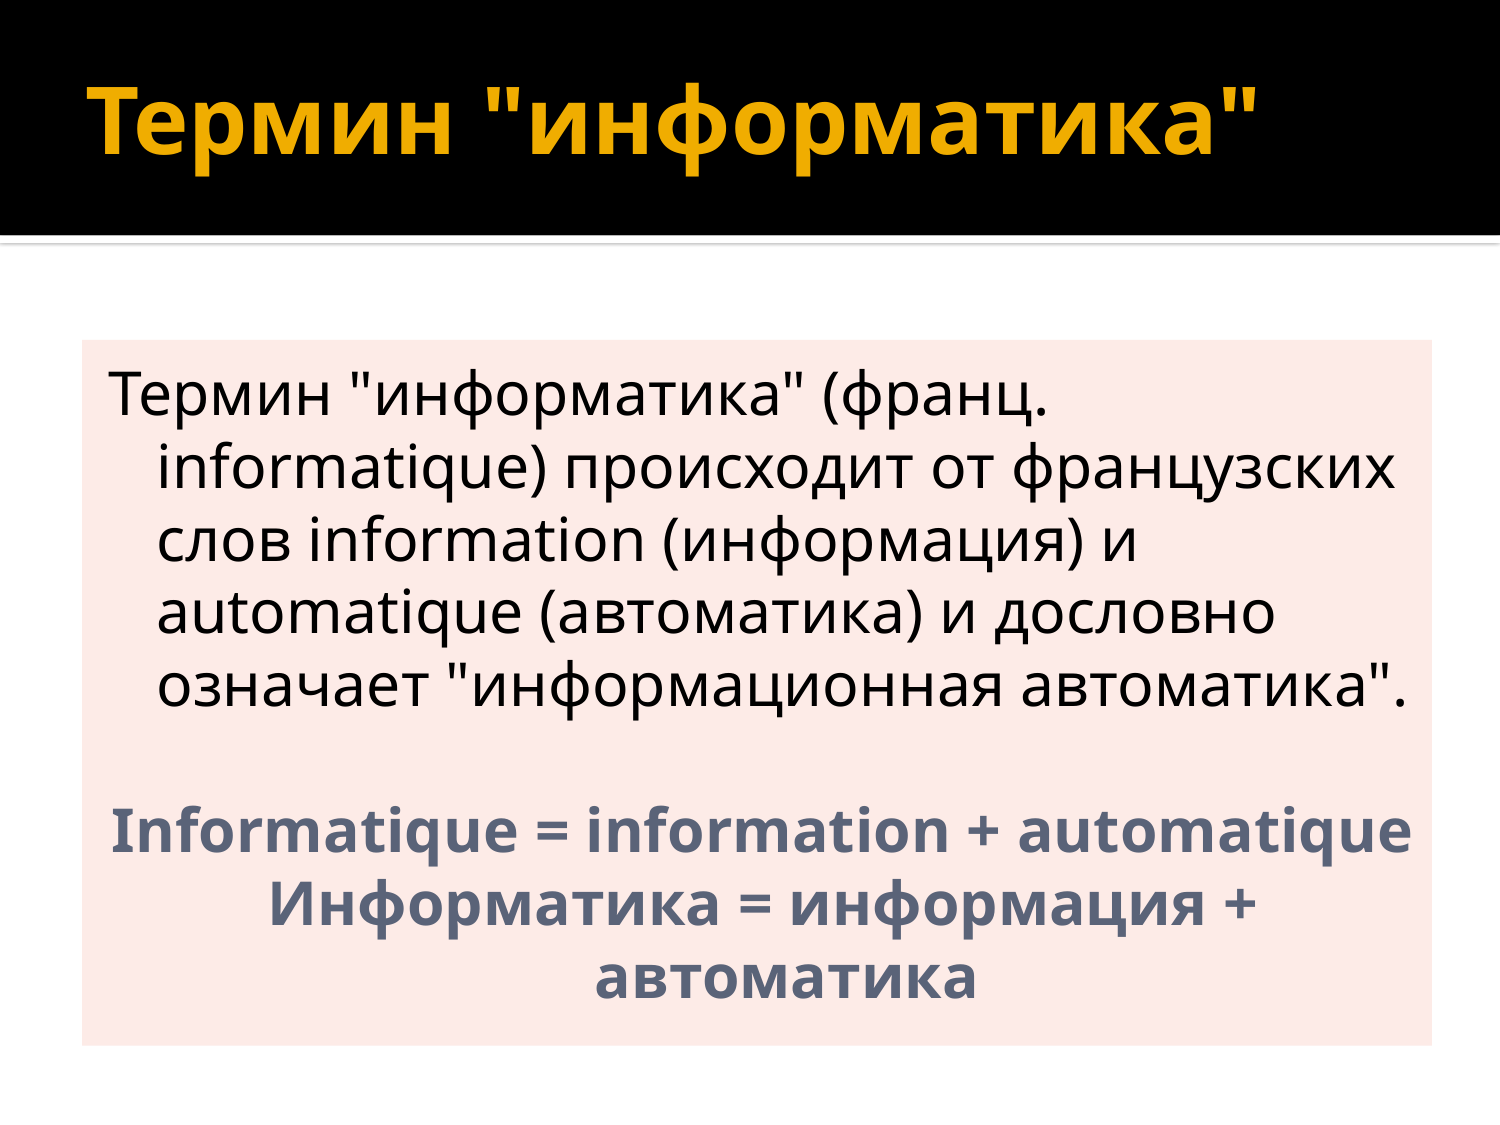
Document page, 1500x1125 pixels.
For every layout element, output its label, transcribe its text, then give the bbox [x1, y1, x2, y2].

title Термин "информатика" [70, 23, 1421, 211]
list Термин "информатика" (франц. informatique) происходит от французских слов information (информация) и automatique (автоматика) и дословно означает "информационная автоматика". Informatique = information + automatique Информатика = информация + автоматика [82, 339, 1432, 1046]
